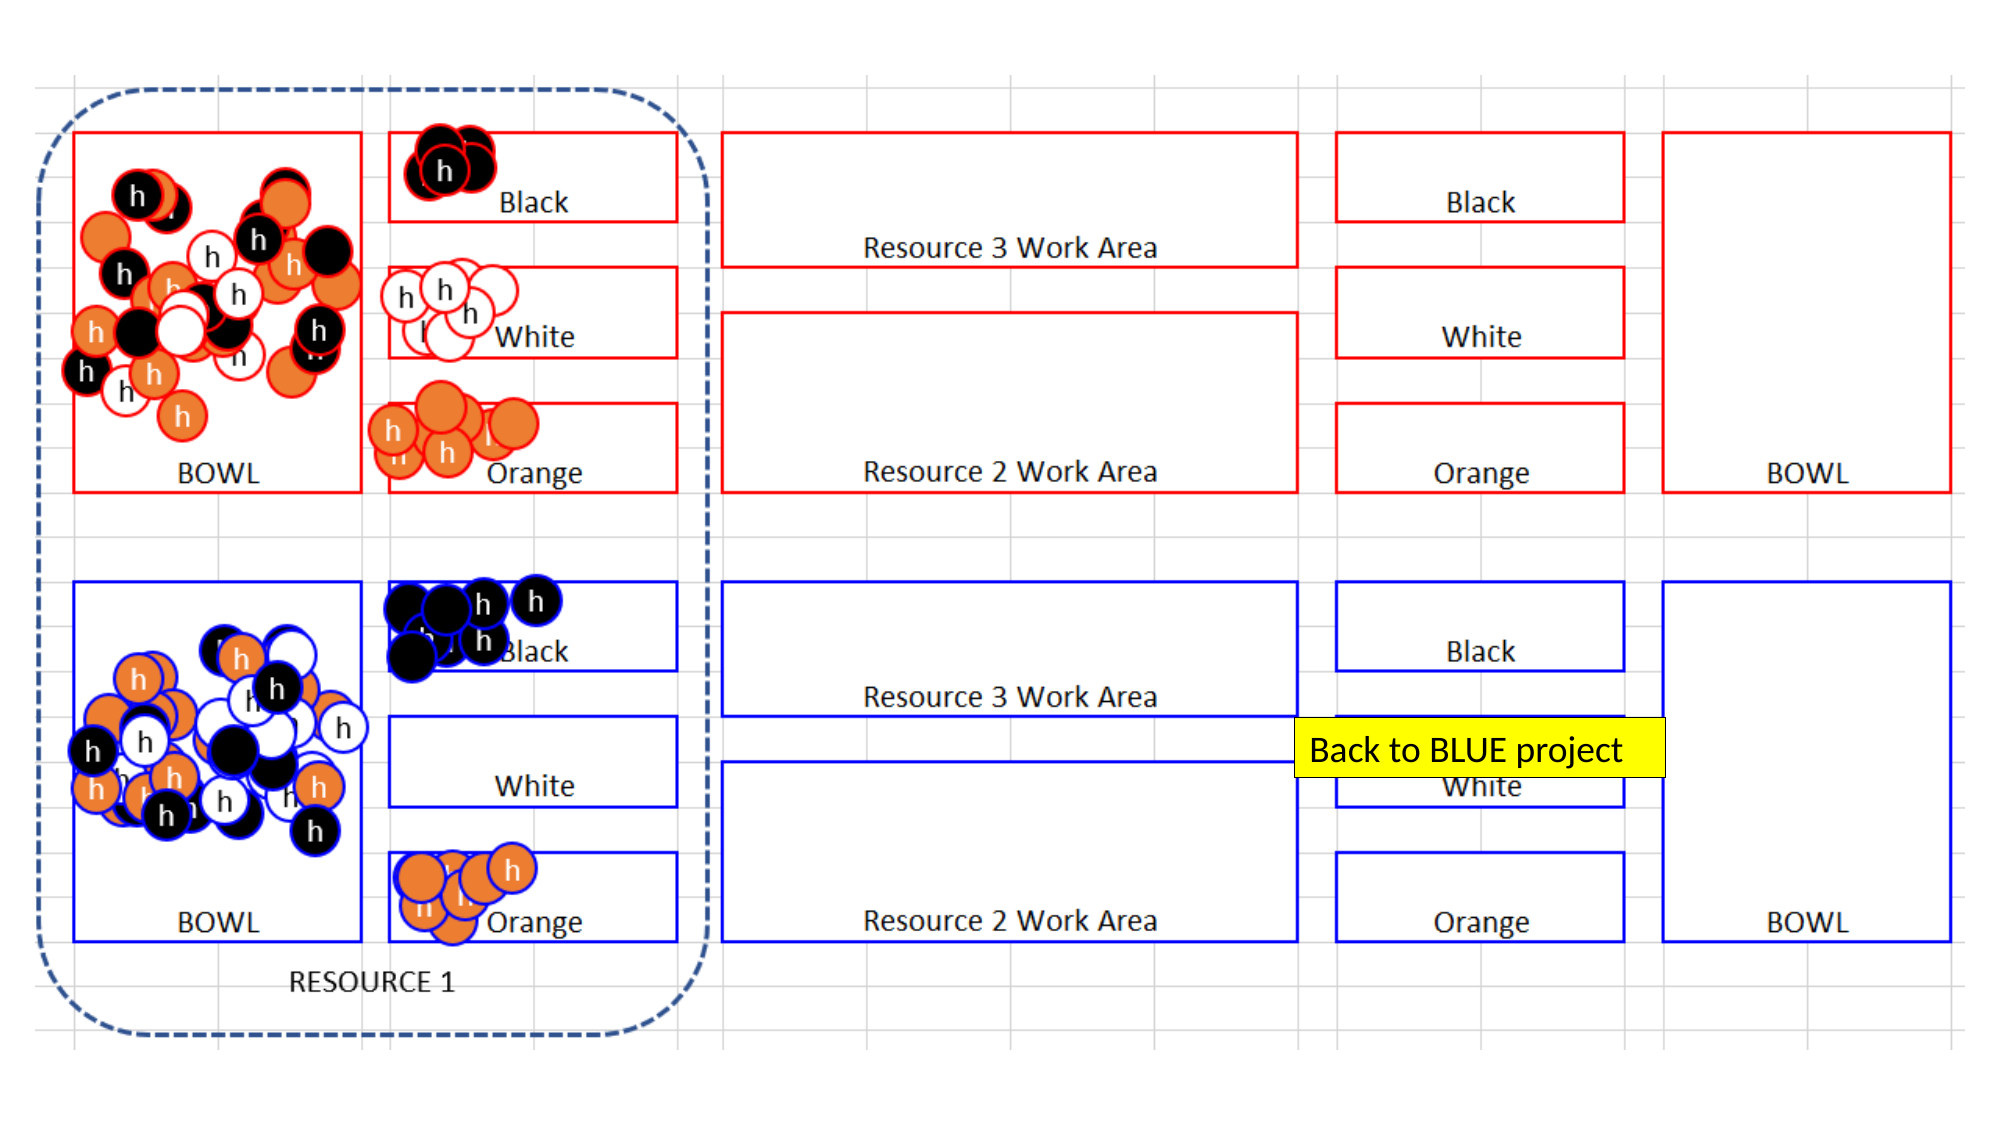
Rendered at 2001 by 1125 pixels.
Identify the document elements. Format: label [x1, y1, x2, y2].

picture [35, 75, 1965, 1050]
